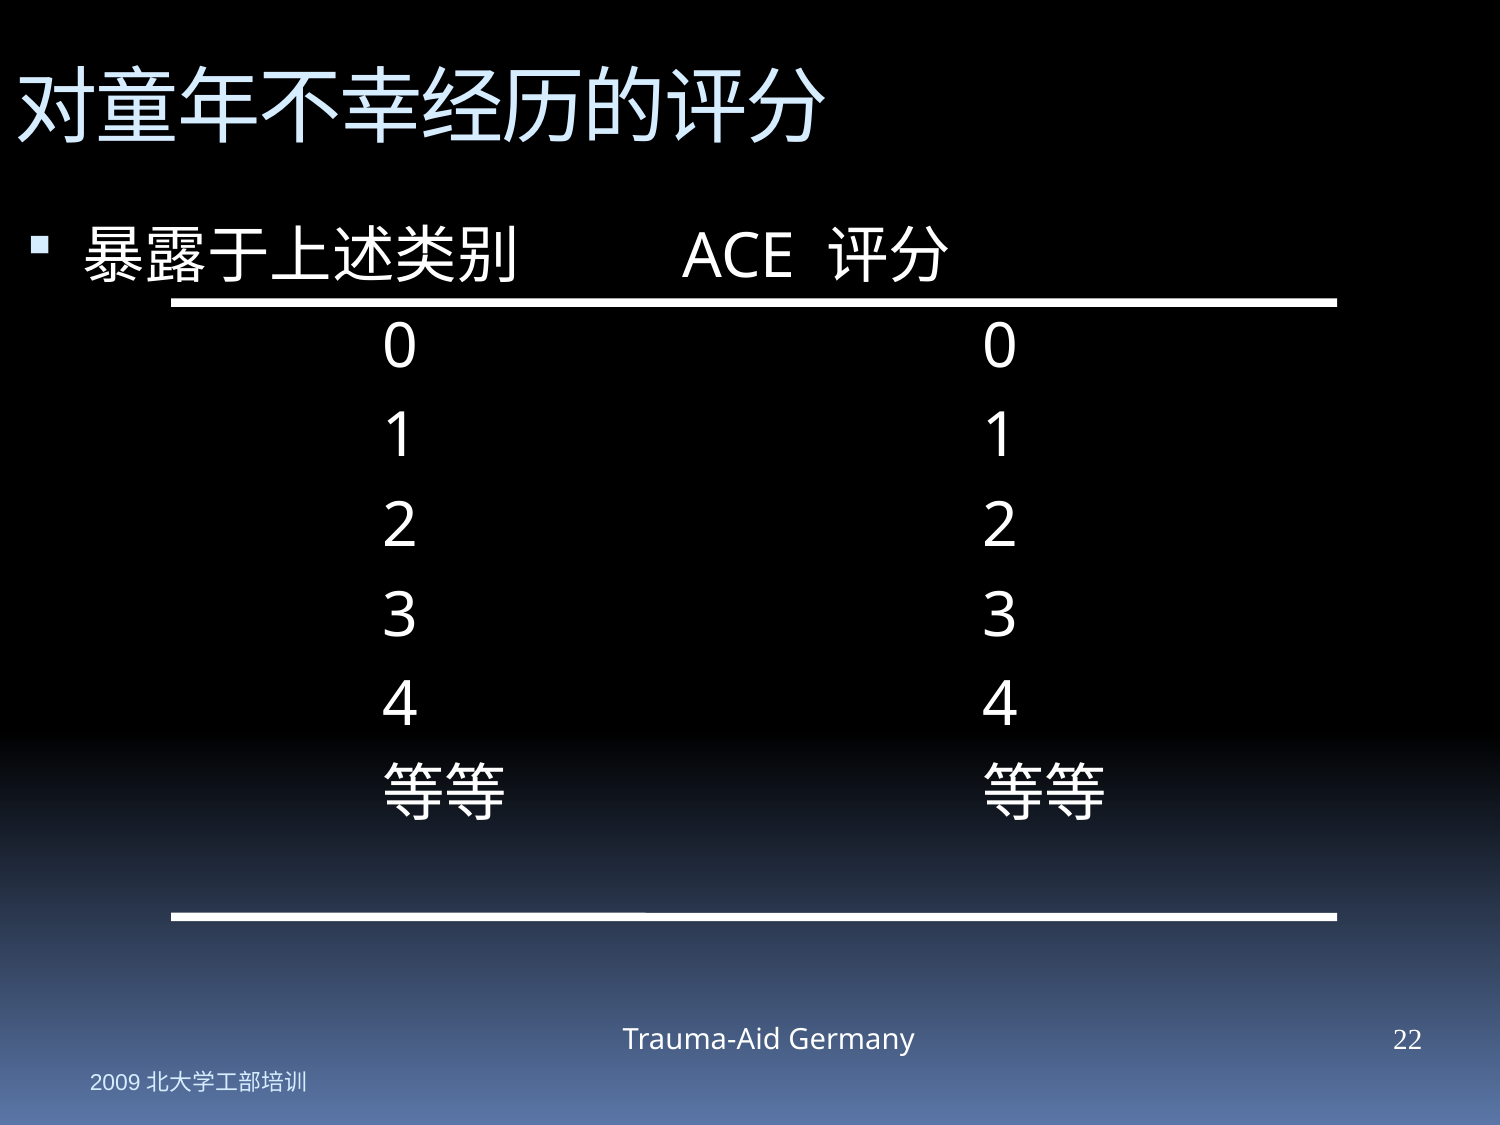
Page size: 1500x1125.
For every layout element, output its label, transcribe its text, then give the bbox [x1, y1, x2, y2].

footer 2009北大学工部培训 [75, 1024, 425, 1103]
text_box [170, 302, 1338, 918]
text_box Trauma-Aid Germany [375, 987, 1163, 1063]
title 对童年不幸经历的评分 [0, 45, 1350, 233]
text_box 22 [1299, 987, 1438, 1063]
list 暴露于上述类别 ACE 评分 0 0 1 1 2 2 3 3 4 4 等等 等等 [0, 208, 1275, 875]
